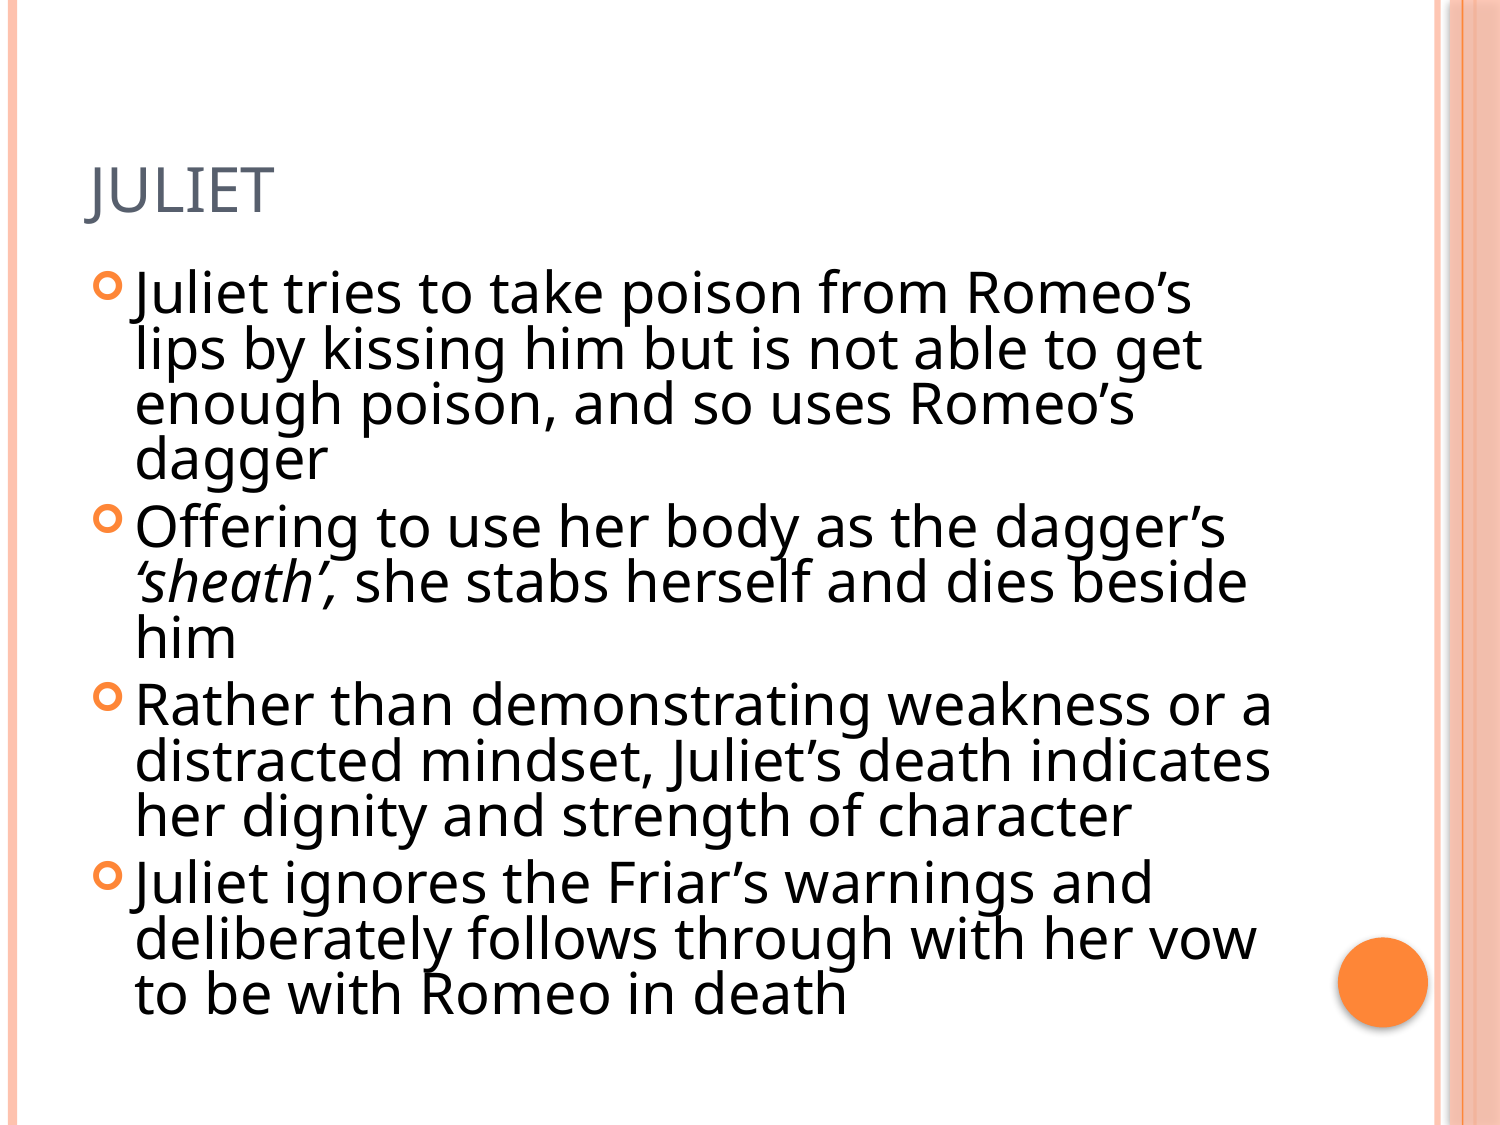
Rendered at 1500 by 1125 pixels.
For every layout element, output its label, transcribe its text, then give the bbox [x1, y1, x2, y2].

list Juliet tries to take poison from Romeo’s lips by kissing him but is not able to get enough poison, and so uses Romeo’s dagger Offering to use her body as the dagger’s ‘sheath’, she stabs herself and dies beside him Rather than demonstrating weakness or a distracted mindset, Juliet’s death indicates her dignity and strength of character Juliet ignores the Friar’s warnings and deliberately follows through with her vow to be with Romeo in death [75, 262, 1300, 1062]
title Juliet [75, 45, 1300, 233]
